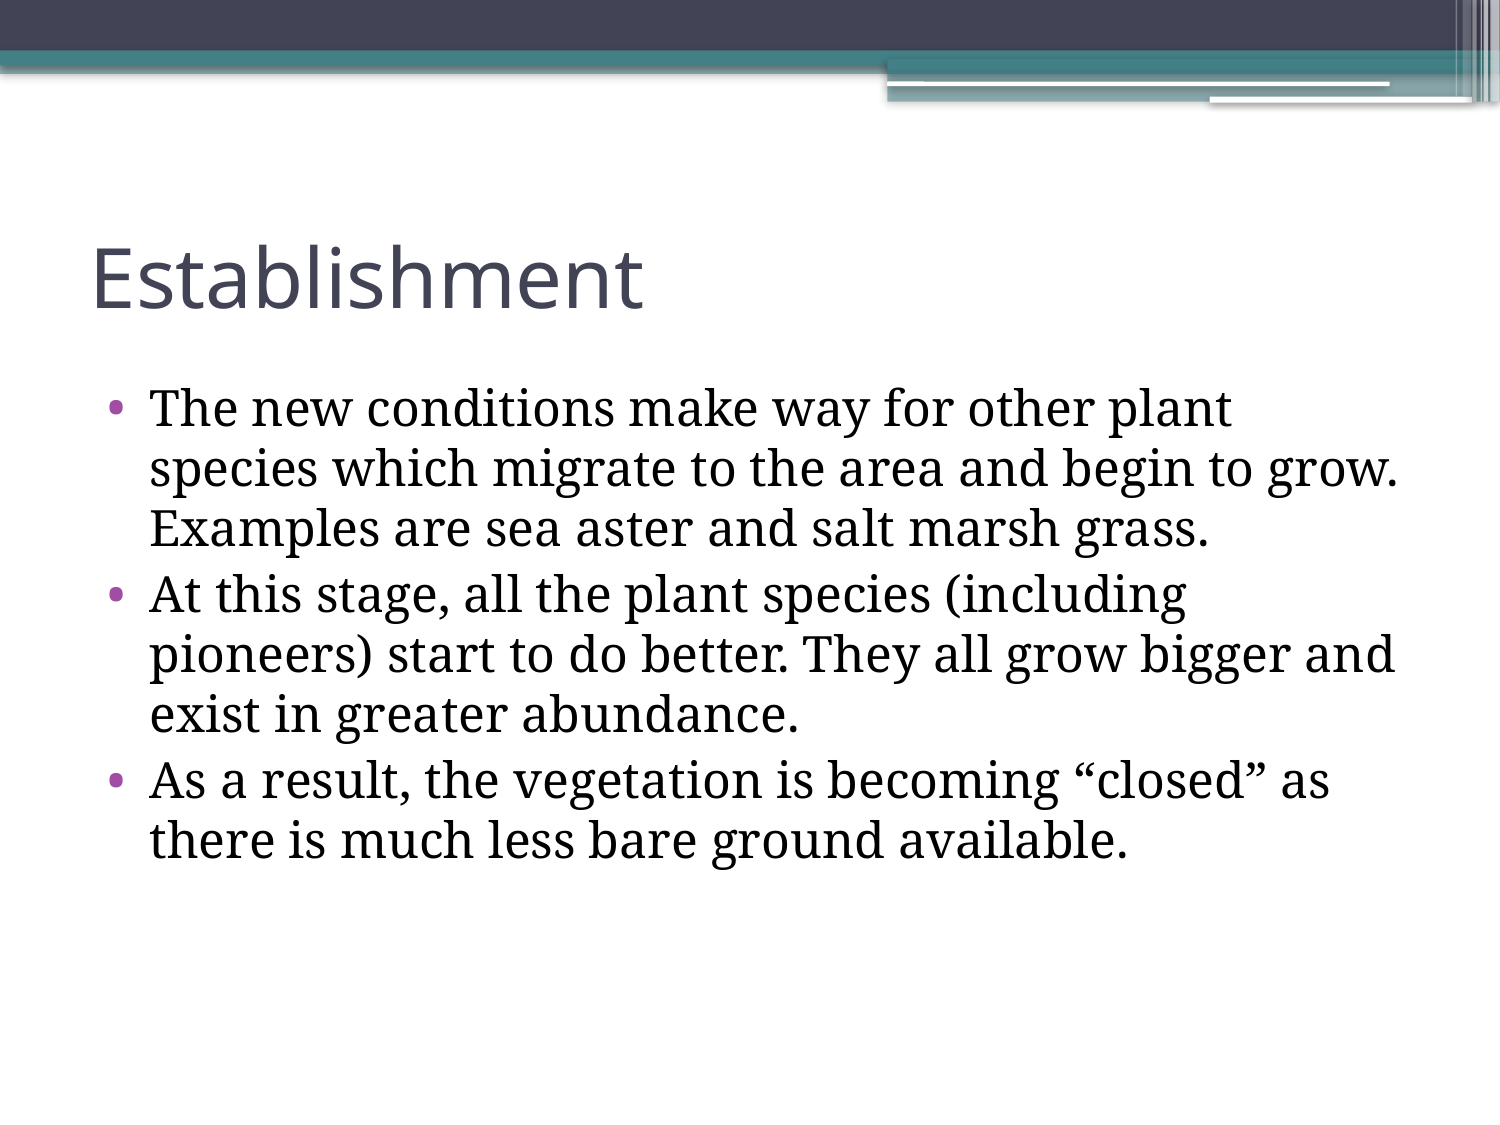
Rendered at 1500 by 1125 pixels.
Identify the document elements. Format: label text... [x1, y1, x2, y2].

title Establishment [75, 187, 1425, 363]
list The new conditions make way for other plant species which migrate to the area and begin to grow. Examples are sea aster and salt marsh grass. At this stage, all the plant species (including pioneers) start to do better. They all grow bigger and exist in greater abundance. As a result, the vegetation is becoming “closed” as there is much less bare ground available. [75, 368, 1425, 1079]
